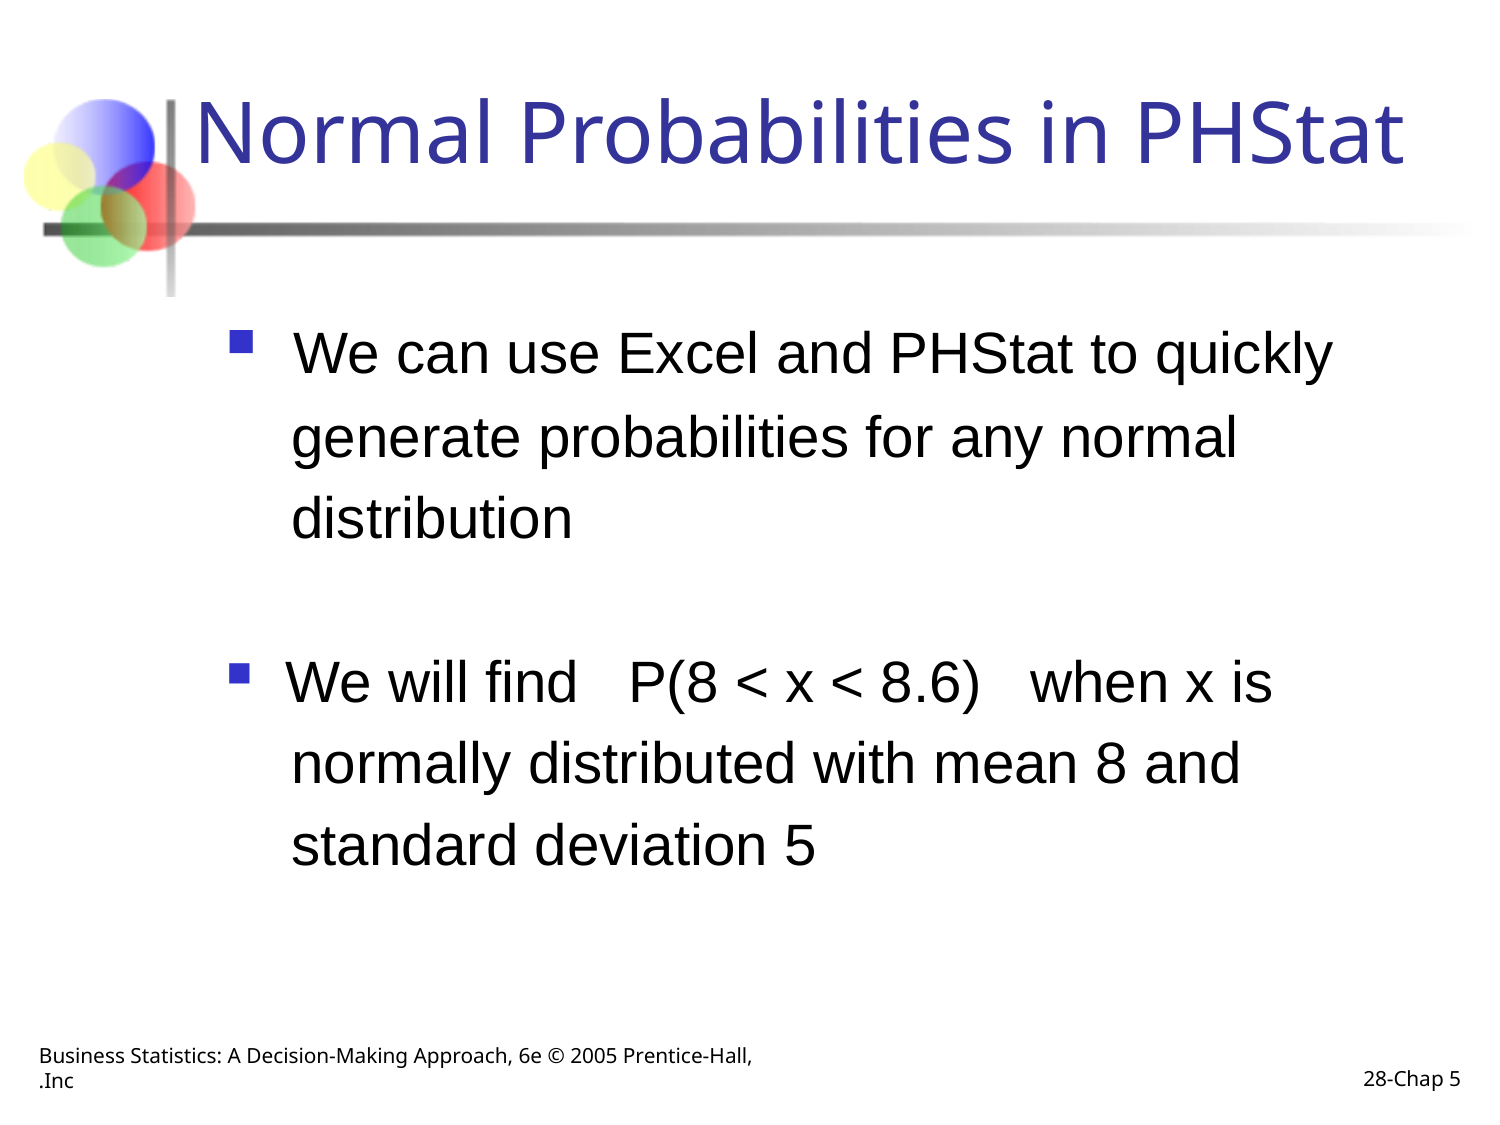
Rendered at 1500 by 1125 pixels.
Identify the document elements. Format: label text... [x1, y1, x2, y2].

footer Business Statistics: A Decision-Making Approach, 6e © 2005 Prentice-Hall, Inc. [24, 1050, 788, 1100]
picture [24, 99, 1475, 297]
title Normal Probabilities in PHStat [137, 62, 1463, 188]
list We can use Excel and PHStat to quickly generate probabilities for any normal distribution We will find P(8 < x < 8.6) when x is normally distributed with mean 8 and standard deviation 5 [212, 299, 1400, 963]
slide_number Chap 5-28 [1162, 1050, 1475, 1101]
